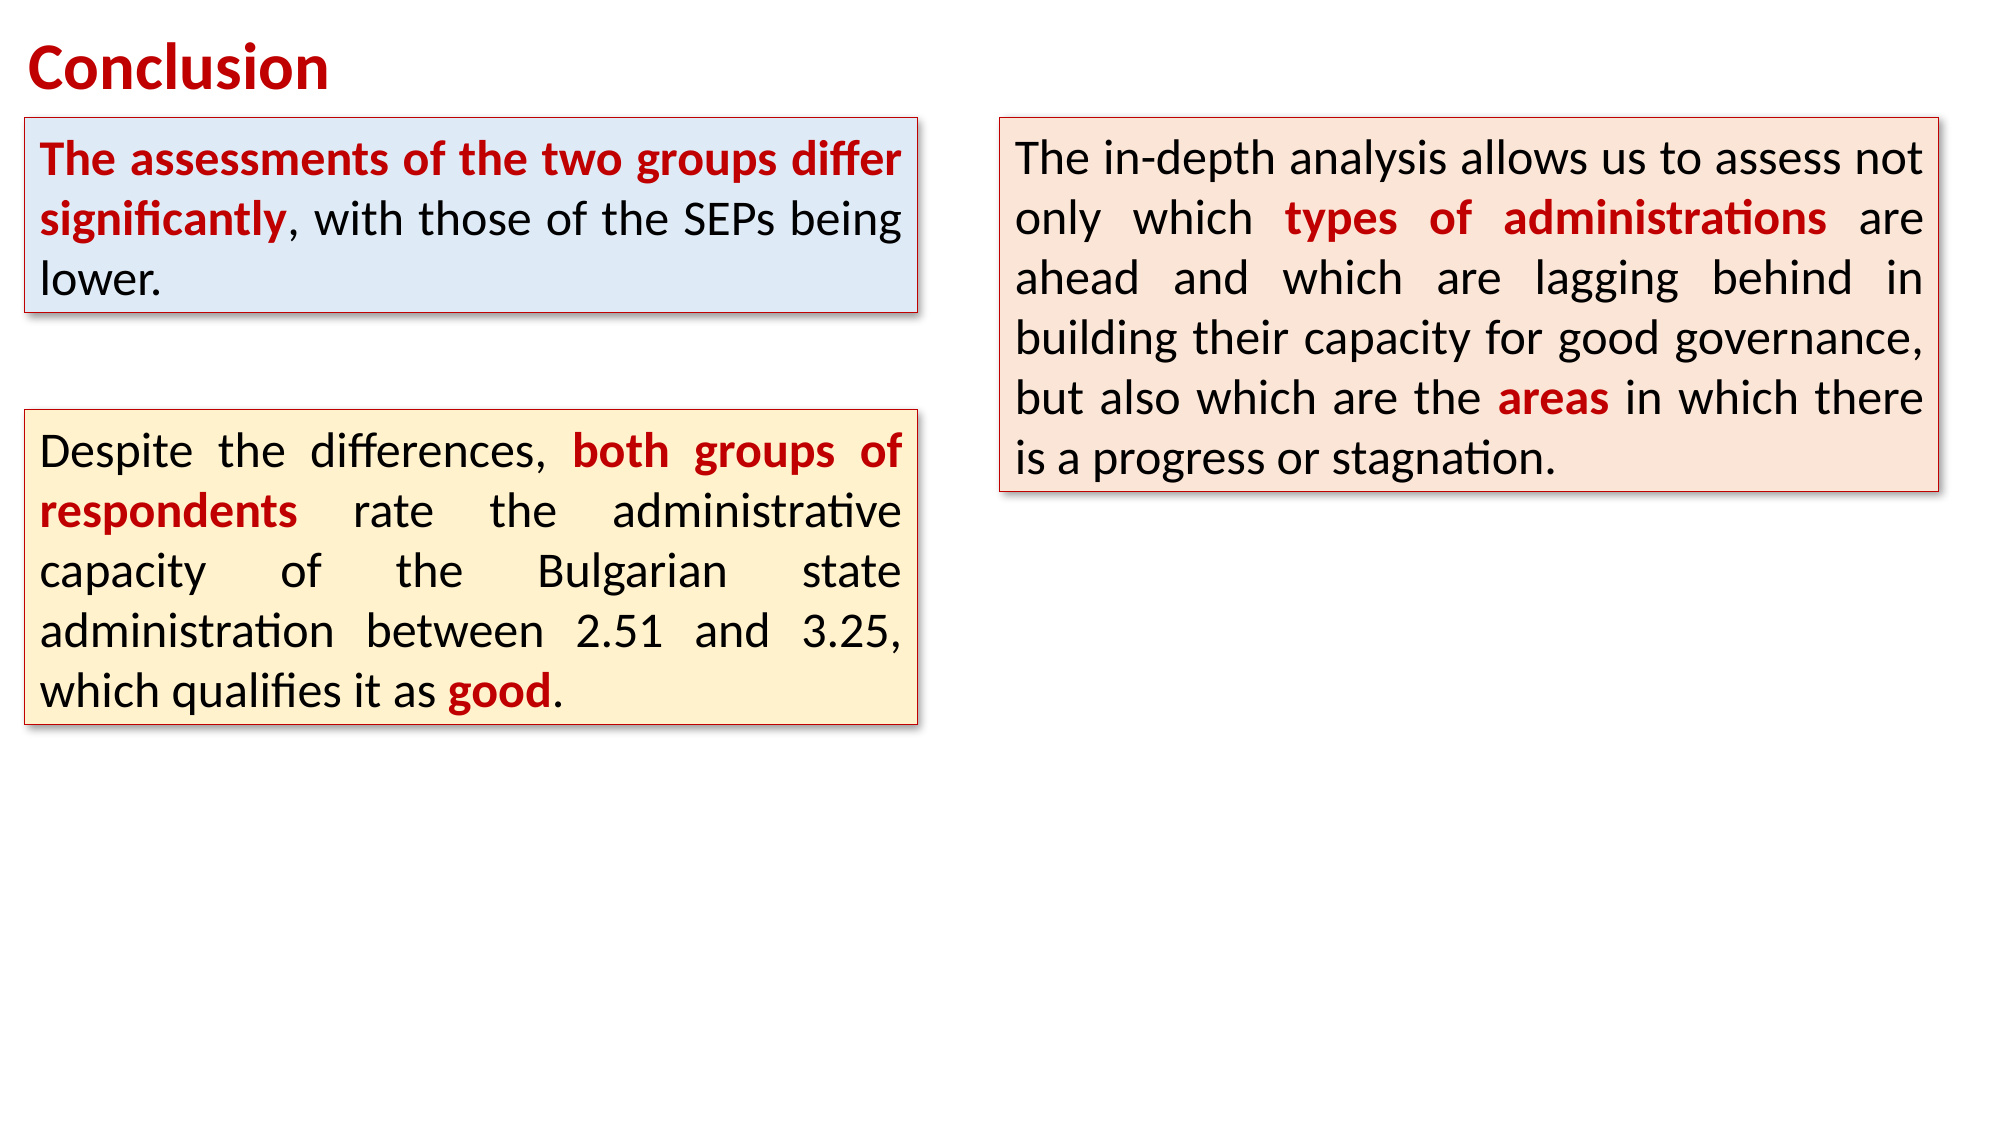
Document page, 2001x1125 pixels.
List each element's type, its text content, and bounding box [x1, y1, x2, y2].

text_box Conclusion [13, 15, 346, 111]
text_box The in-depth analysis allows us to assess not only which types of administrations are ahead and which are lagging behind in building their capacity for good governance, but also which are the areas in which there is a progress or stagnation. [999, 117, 1939, 492]
text_box Despite the differences, both groups of respondents rate the administrative capacity of the Bulgarian state administration between 2.51 and 3.25, which qualifies it as good. [24, 409, 918, 725]
text_box The assessments of the two groups differ significantly, with those of the SEPs being lower. [24, 117, 918, 313]
